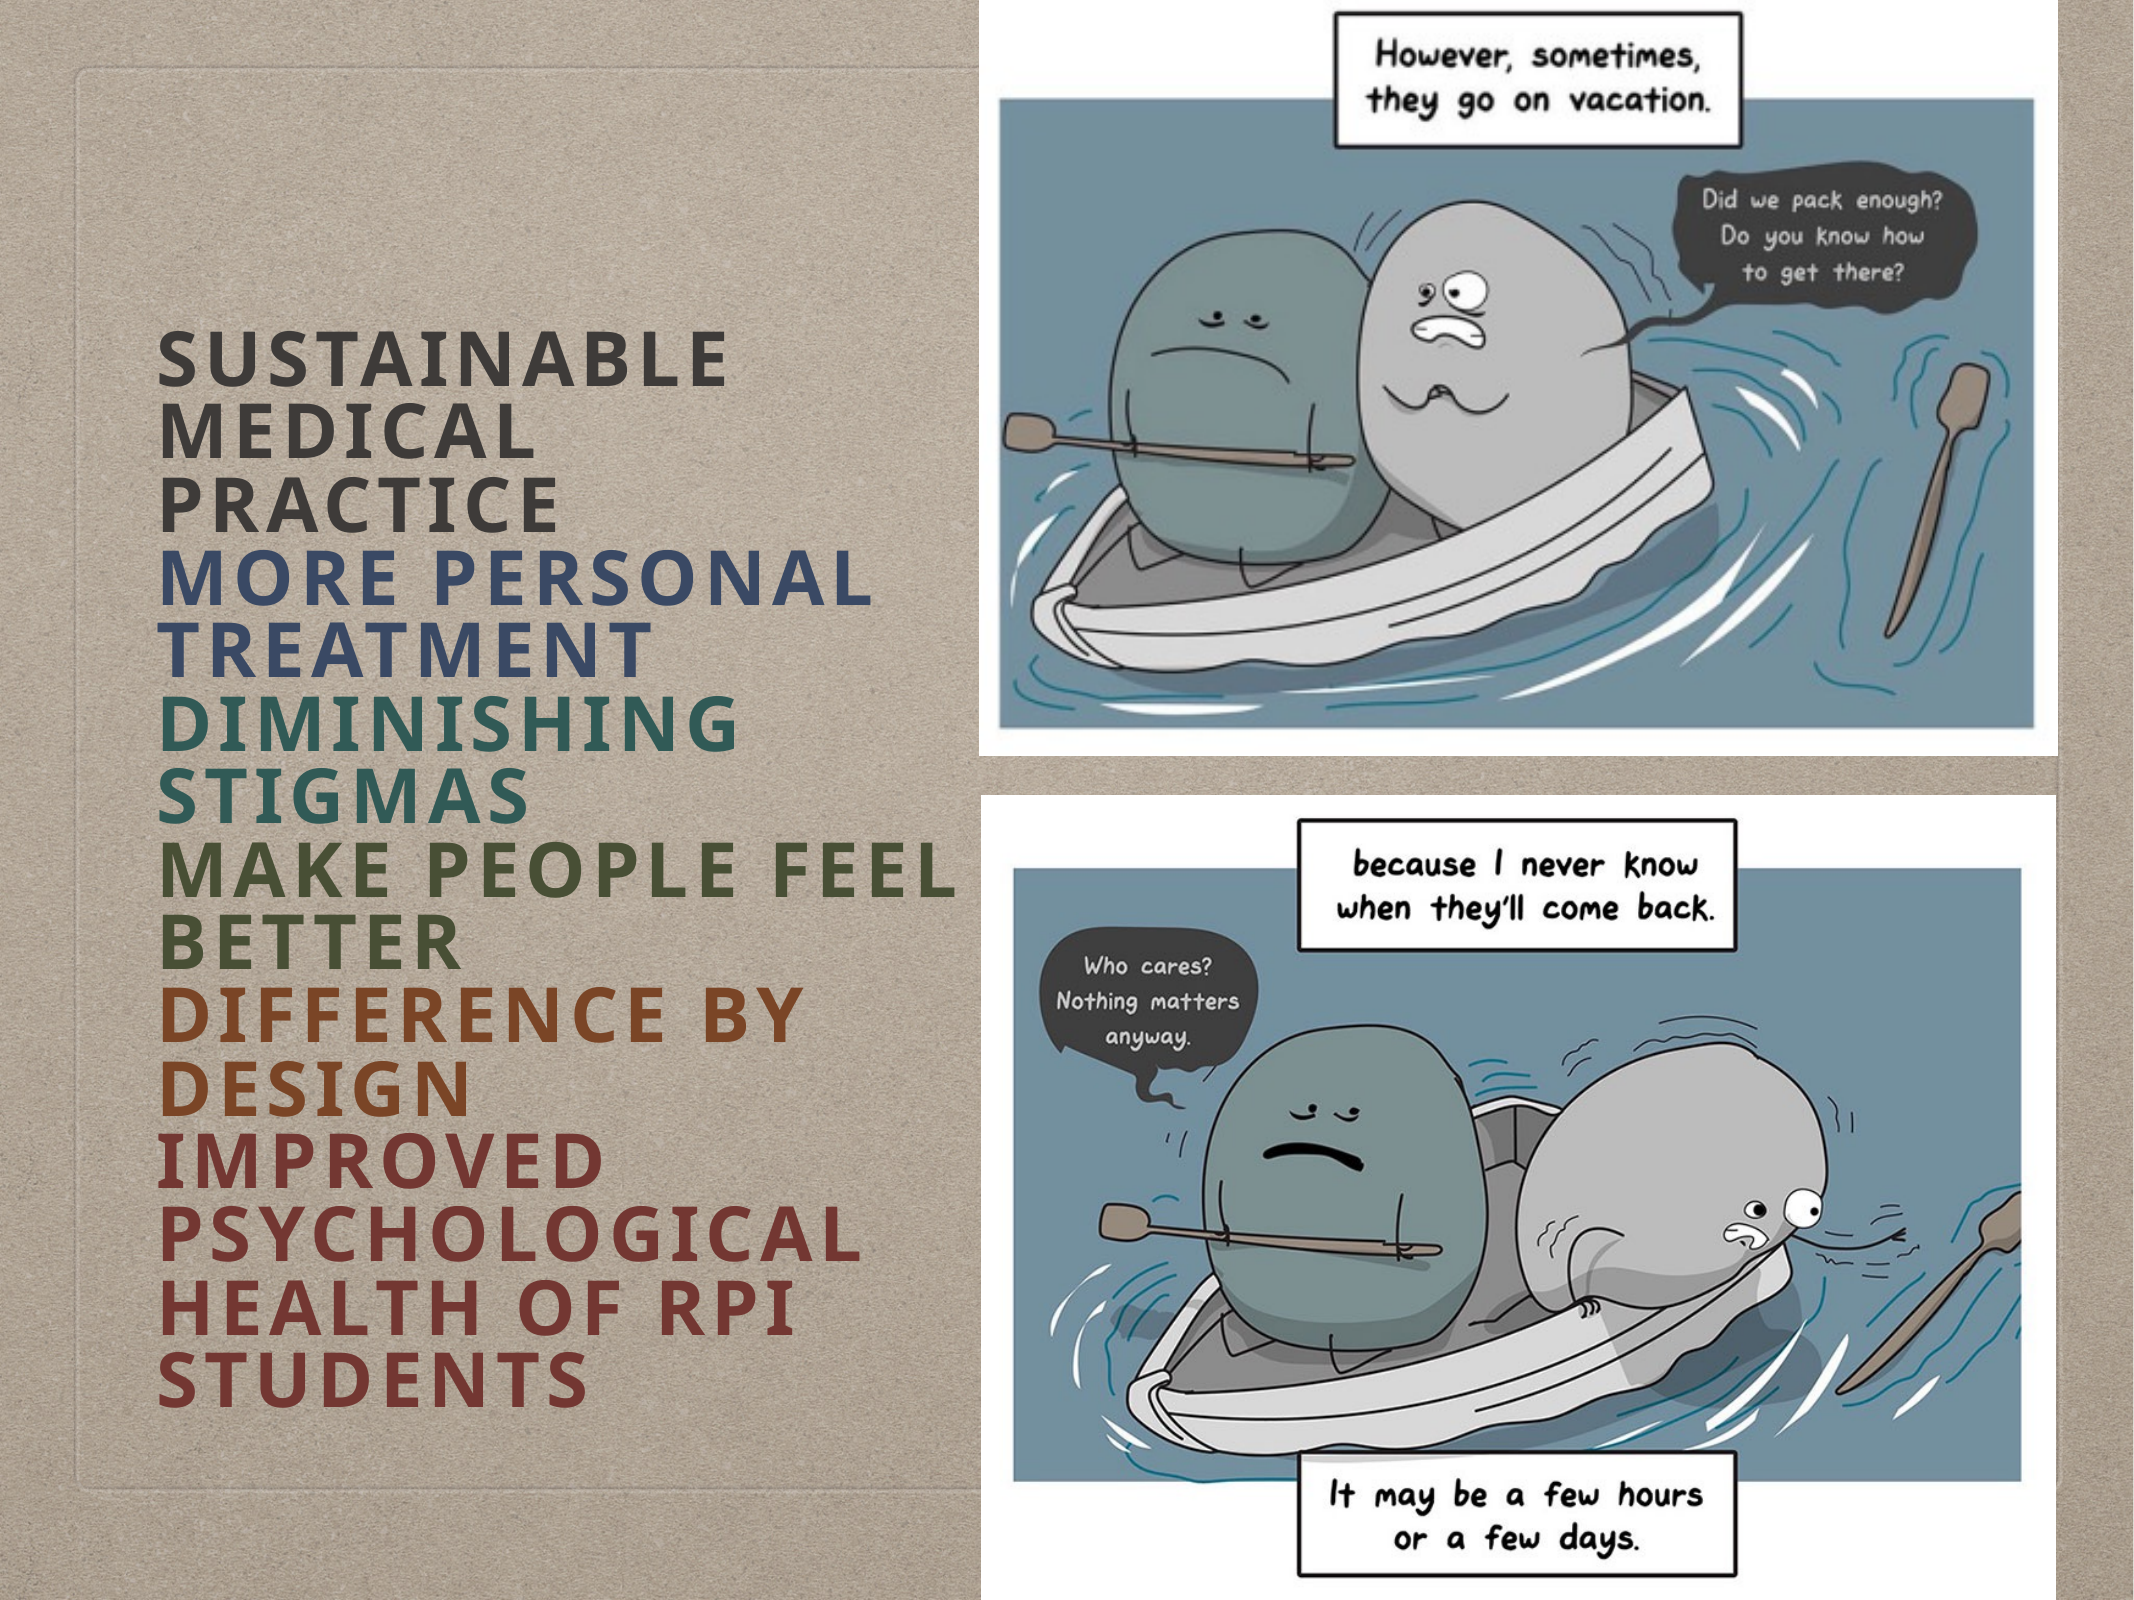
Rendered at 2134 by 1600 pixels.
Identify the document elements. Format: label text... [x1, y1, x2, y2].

picture [0, 0, 2134, 1600]
title Sustainable medical practice more personal treatment Diminishing stigmas make people feel better difference by design improved psychological health of rpi students [147, 151, 982, 1432]
